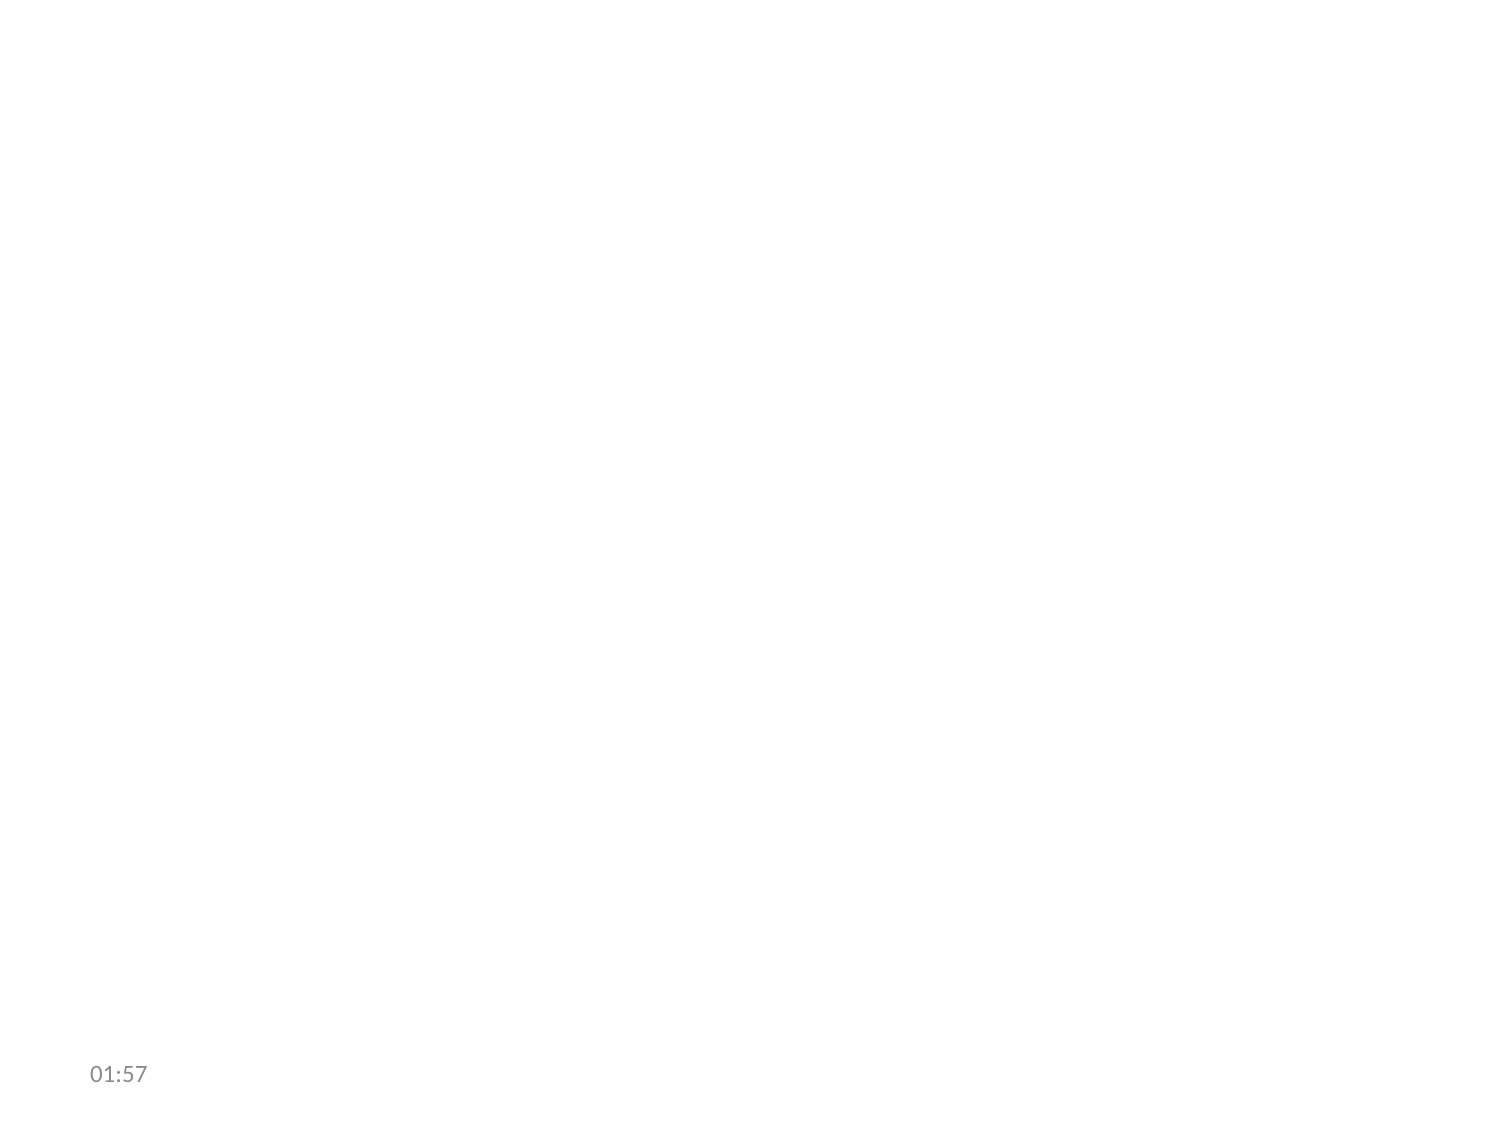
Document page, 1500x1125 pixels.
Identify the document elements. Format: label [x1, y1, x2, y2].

slide_number [75, 1042, 425, 1103]
